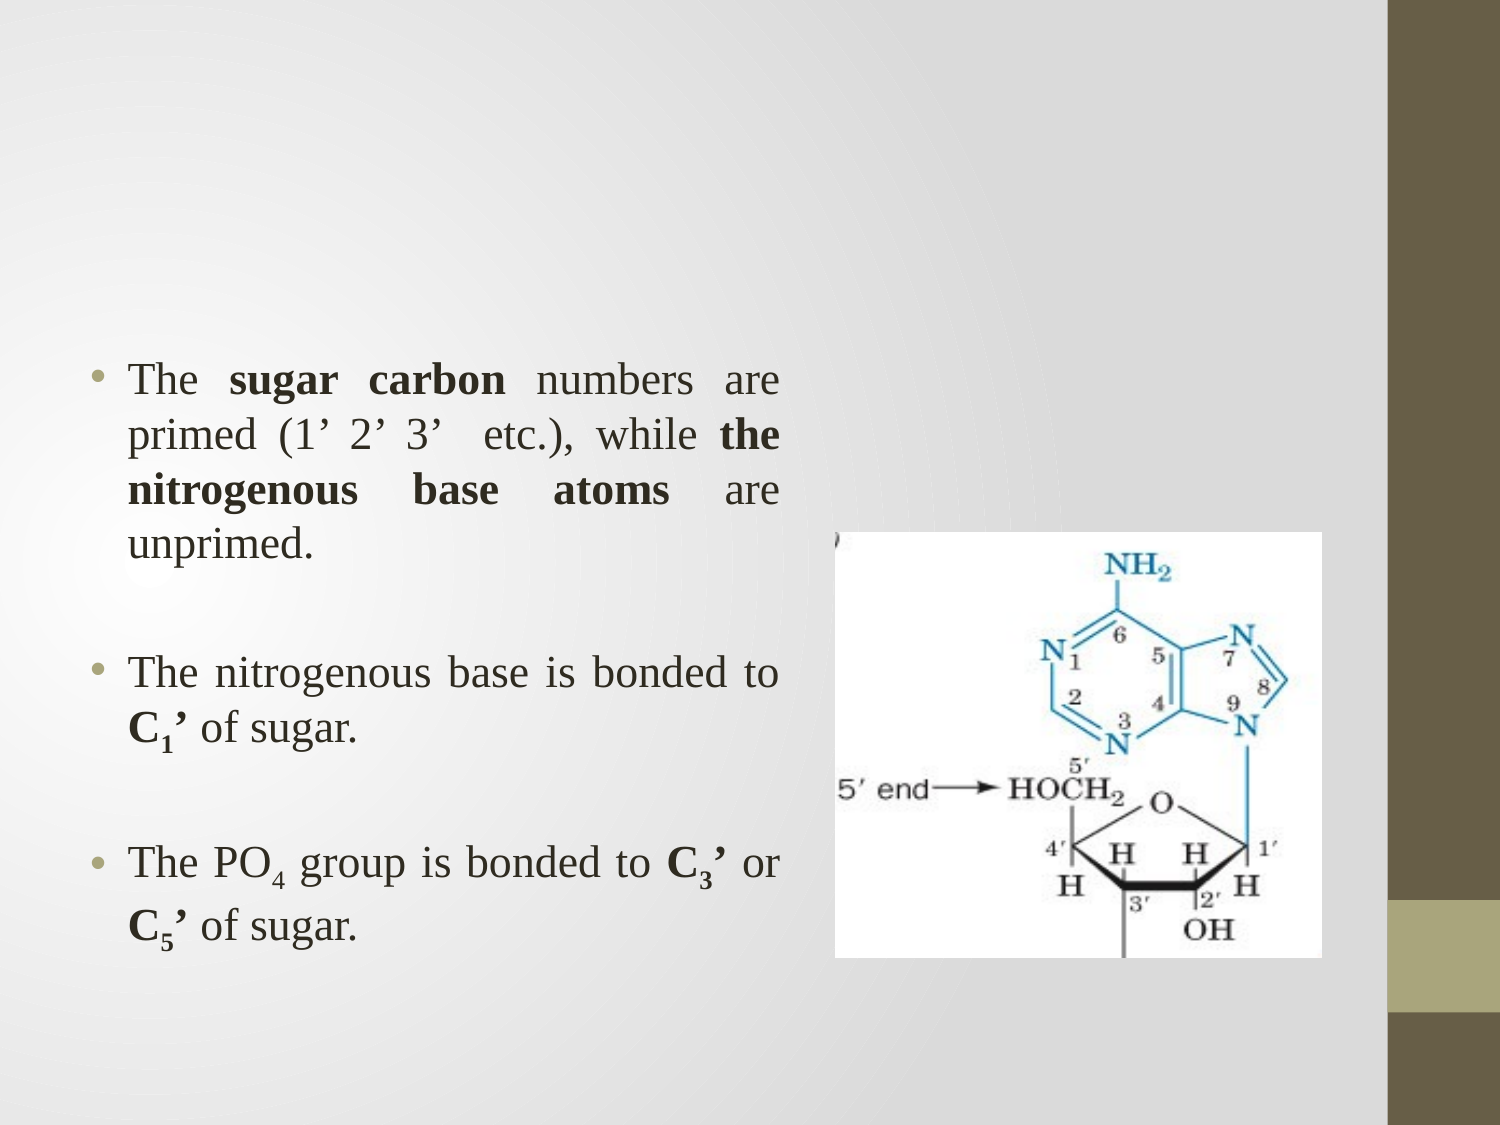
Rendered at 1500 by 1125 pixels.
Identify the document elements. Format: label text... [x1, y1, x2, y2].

list The sugar carbon numbers are primed (1’ 2’ 3’ etc.), while the nitrogenous base atoms are unprimed. The nitrogenous base is bonded to C1’ of sugar. The PO4 group is bonded to C3’ or C5’ of sugar. [56, 340, 796, 1002]
picture [834, 532, 1323, 958]
